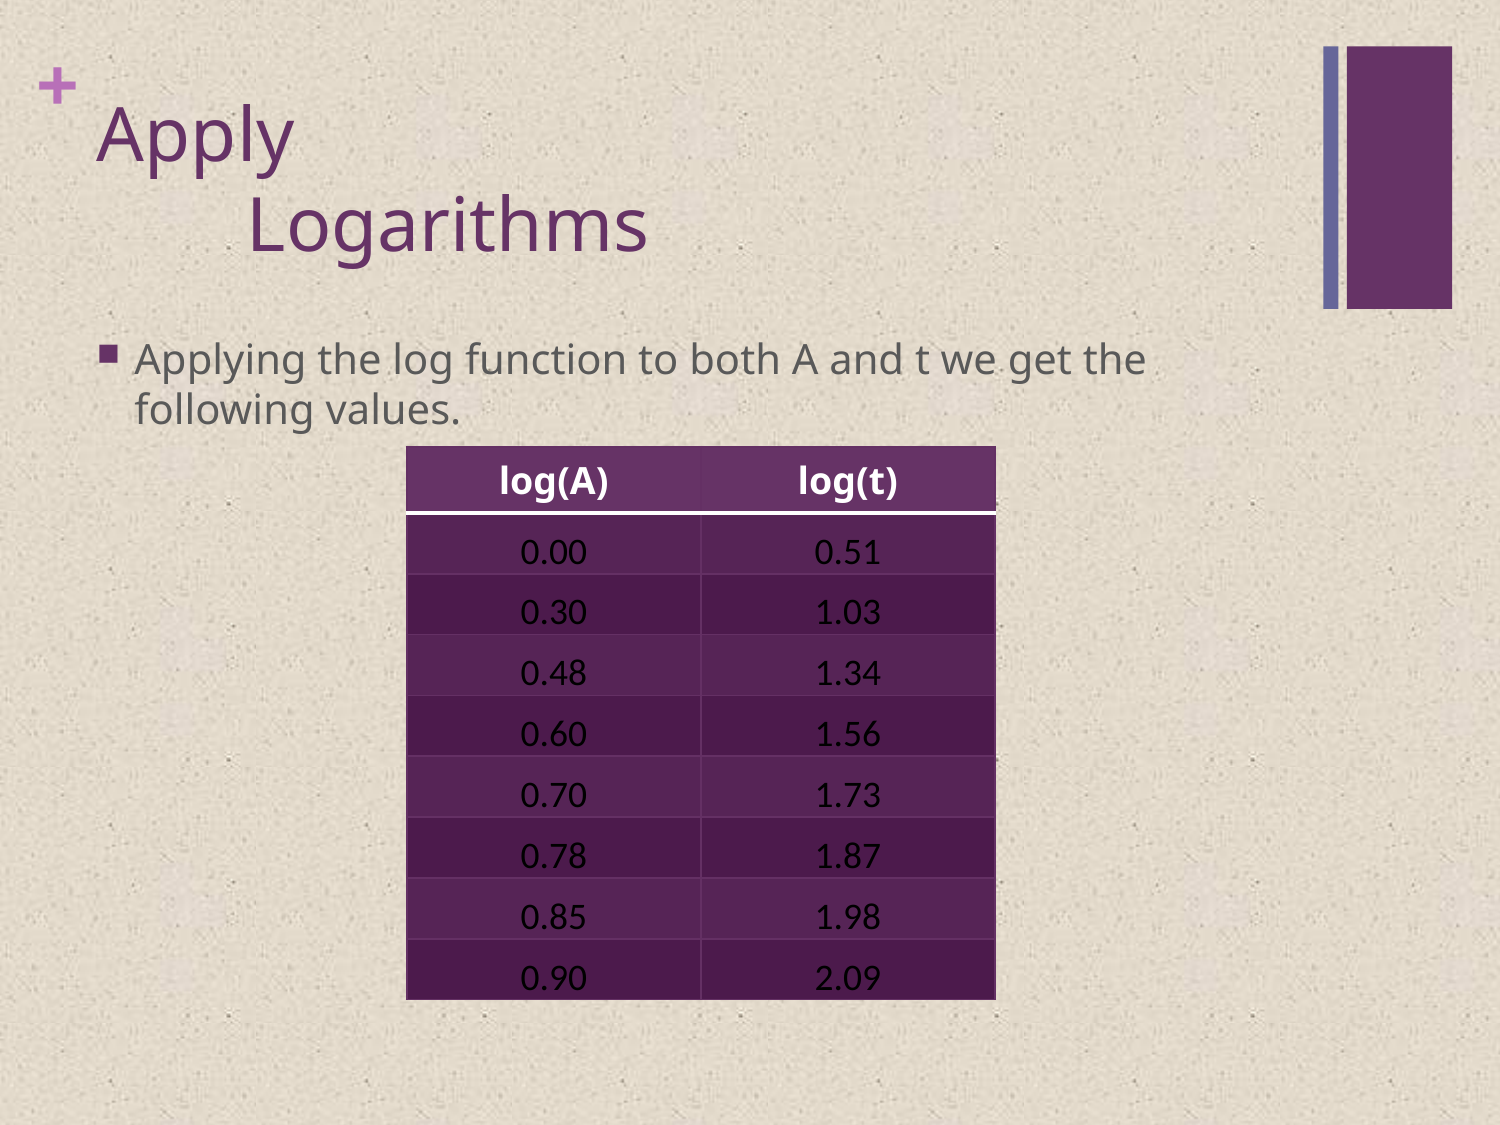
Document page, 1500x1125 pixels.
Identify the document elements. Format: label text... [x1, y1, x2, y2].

table_cell 0.90 [408, 940, 700, 999]
table_cell 1.98 [702, 879, 994, 938]
table_cell 0.51 [702, 515, 994, 573]
table_cell 0.00 [408, 515, 700, 573]
table_cell 1.03 [702, 575, 994, 634]
table_cell 0.78 [408, 818, 700, 877]
picture [0, 0, 1500, 1125]
table_cell 1.87 [702, 818, 994, 877]
table_cell 2.09 [702, 940, 994, 999]
title Apply Logarithms [81, 79, 1322, 263]
table_header log(A) [408, 448, 700, 511]
table_cell 1.34 [702, 635, 994, 695]
table_cell 0.70 [408, 757, 700, 816]
table_header log(t) [702, 448, 994, 511]
table_cell 1.56 [702, 696, 994, 755]
table_cell 0.48 [408, 635, 700, 695]
table_cell 0.85 [408, 879, 700, 938]
table_cell 1.73 [702, 757, 994, 816]
table_cell 0.60 [408, 696, 700, 755]
list Applying the log function to both A and t we get the following values. [81, 324, 1322, 1005]
table_cell 0.30 [408, 575, 700, 634]
